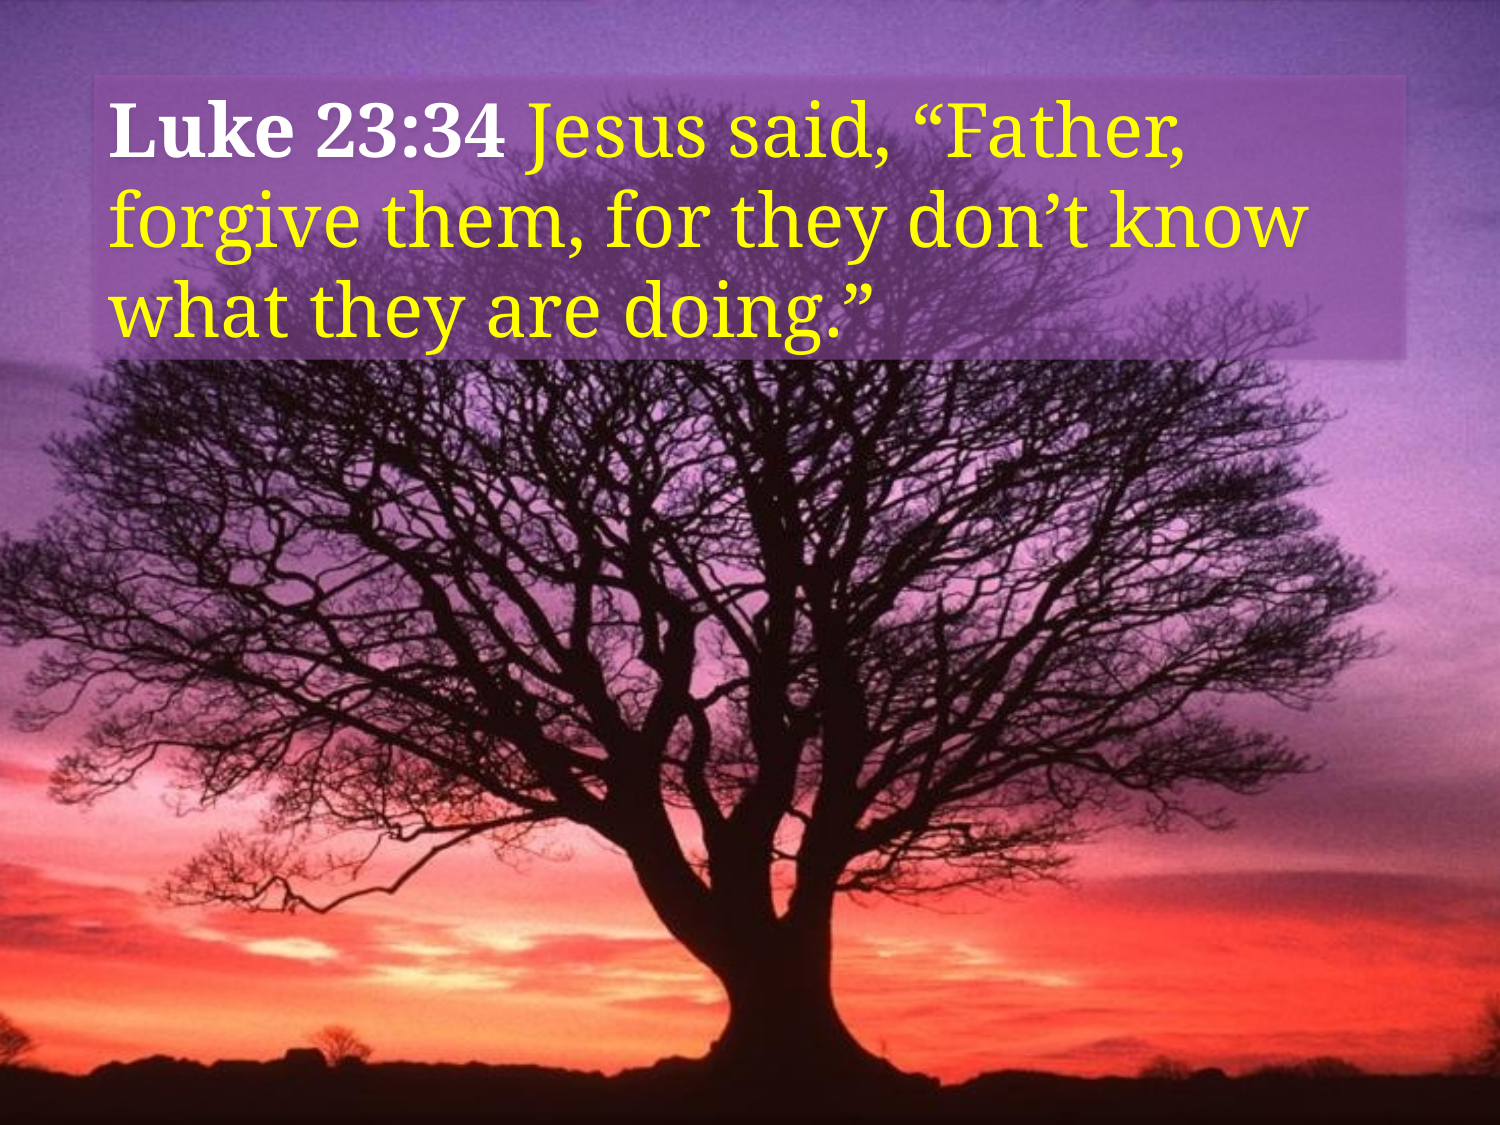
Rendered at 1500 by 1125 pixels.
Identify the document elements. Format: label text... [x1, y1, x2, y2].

picture [0, 0, 1500, 1125]
text_box Luke 23:34 Jesus said, “Father, forgive them, for they don’t know what they are doing.” [93, 74, 1407, 360]
